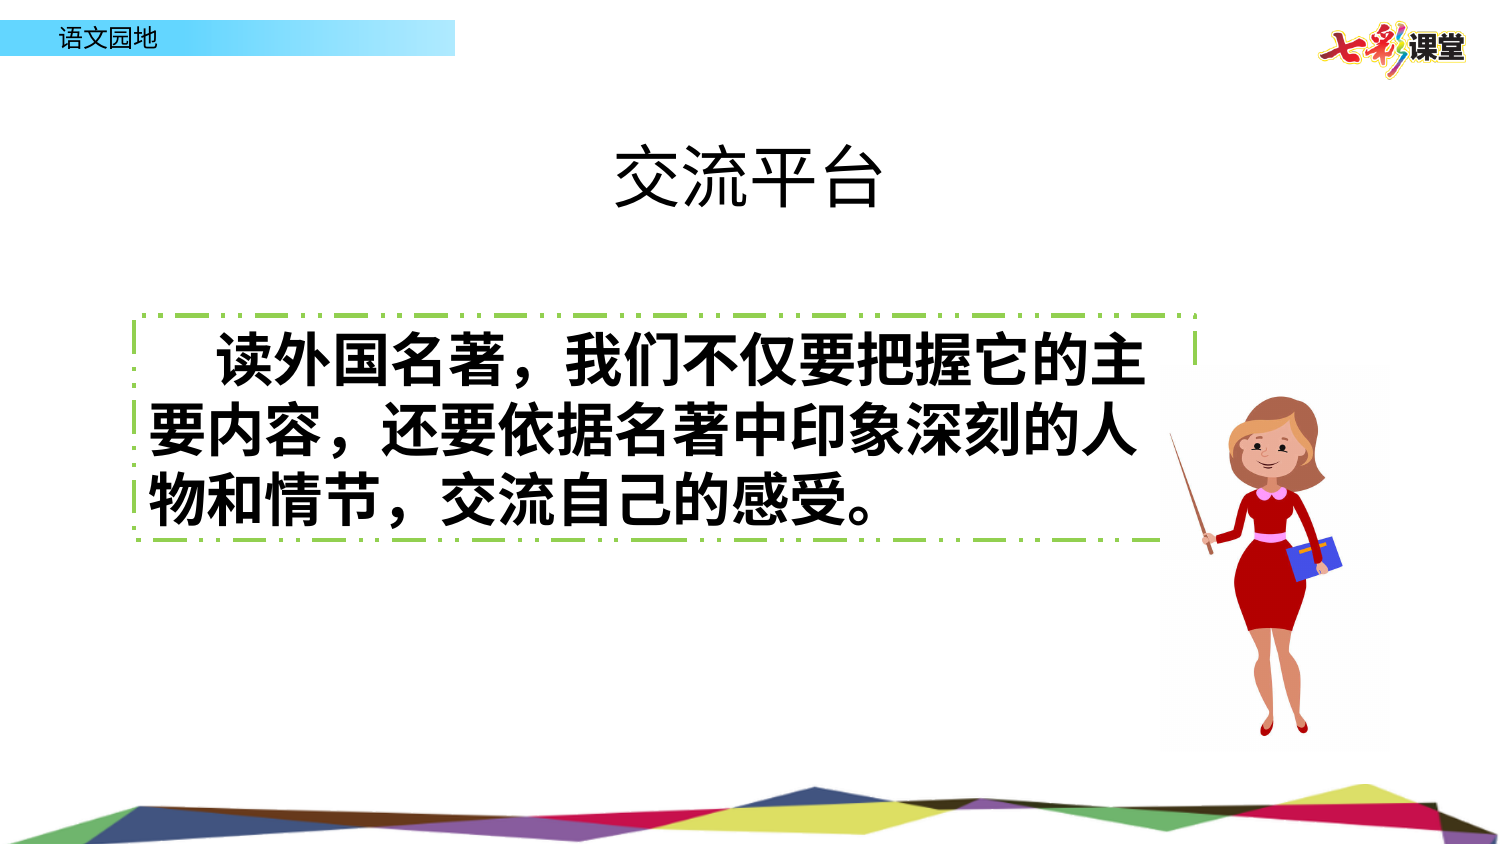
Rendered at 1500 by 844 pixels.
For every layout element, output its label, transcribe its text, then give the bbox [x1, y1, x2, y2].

picture [1159, 364, 1390, 753]
picture [0, 784, 1500, 844]
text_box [568, 114, 931, 225]
picture [1316, 20, 1468, 80]
text_box 读外国名著，我们不仅要把握它的主要内容，还要依据名著中印象深刻的人物和情节，交流自己的感受。 [132, 313, 1197, 542]
